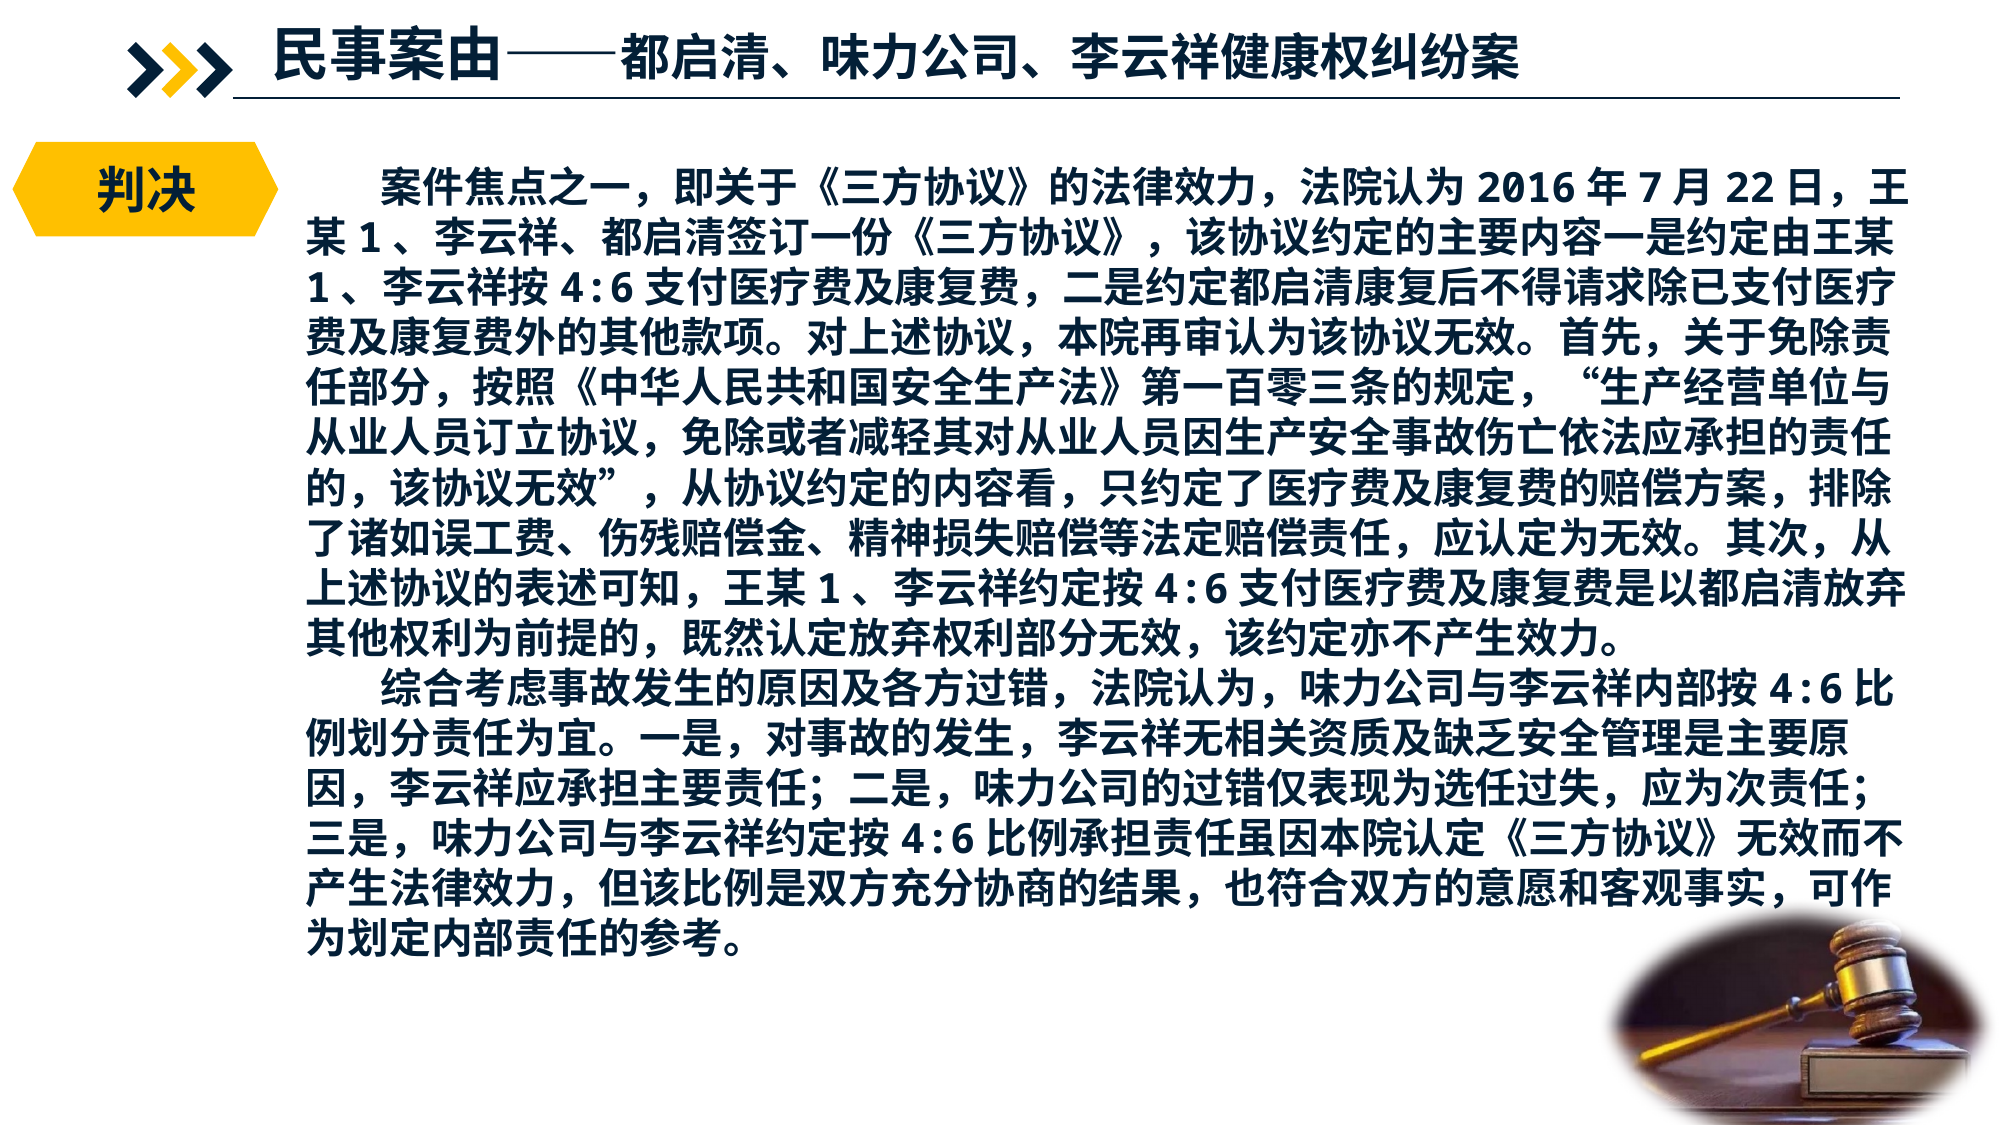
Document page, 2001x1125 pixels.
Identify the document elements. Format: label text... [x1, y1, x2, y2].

picture [1595, 897, 2000, 1125]
text_box 民事案由——都启清、味力公司、李云祥健康权纠纷案 [259, 11, 1536, 42]
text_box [127, 42, 1900, 98]
text_box 案件焦点之一，即关于《三方协议》的法律效力，法院认为2016年7月22日，王某1、李云祥、都启清签订一份《三方协议》，该协议约定的主要内容一是约定由王某1、李云祥按4:6支付医疗费及康复费，二是约定都启清康复后不得请求除已支付医疗费及康复费外的其他款项。对上述协议，本院再审认为该协议无效。首先，关于免除责任部分，按照《中华人民共和国安全生产法》第一百零三条的规定，“生产经营单位与从业人员订立协议，免除或者减轻其对从业人员因生产安全事故伤亡依法应承担的责任的，该协议无效”，从协议约定的内容看，只约定了医疗费及康复费的赔偿方案，排除了诸如误工费、伤残赔偿金、精神损失赔偿等法定赔偿责任，应认定为无效。其次，从上述协议的表述可知，王某1、李云祥约定按4:6支付医疗费及康复费是以都启清放弃其他权利为前提的，既然认定放弃权利部分无效，该约定亦不产生效力。 综合考虑事故发生的原因及各方过错，法院认为，味力公司与李云祥内部按4:6比例划分责任为宜。一是，对事故的发生，李云祥无相关资质及缺乏安全管理是主要原因，李云祥应承担主要责任；二是，味力公司的过错仅表现为选任过失，应为次责任；三是，味力公司与李云祥约定按4:6比例承担责任虽因本院认定《三方协议》无效而不产生法律效力，但该比例是双方充分协商的结果，也符合双方的意愿和客观事实，可作为划定内部责任的参考。 [291, 153, 1926, 969]
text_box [12, 141, 279, 237]
